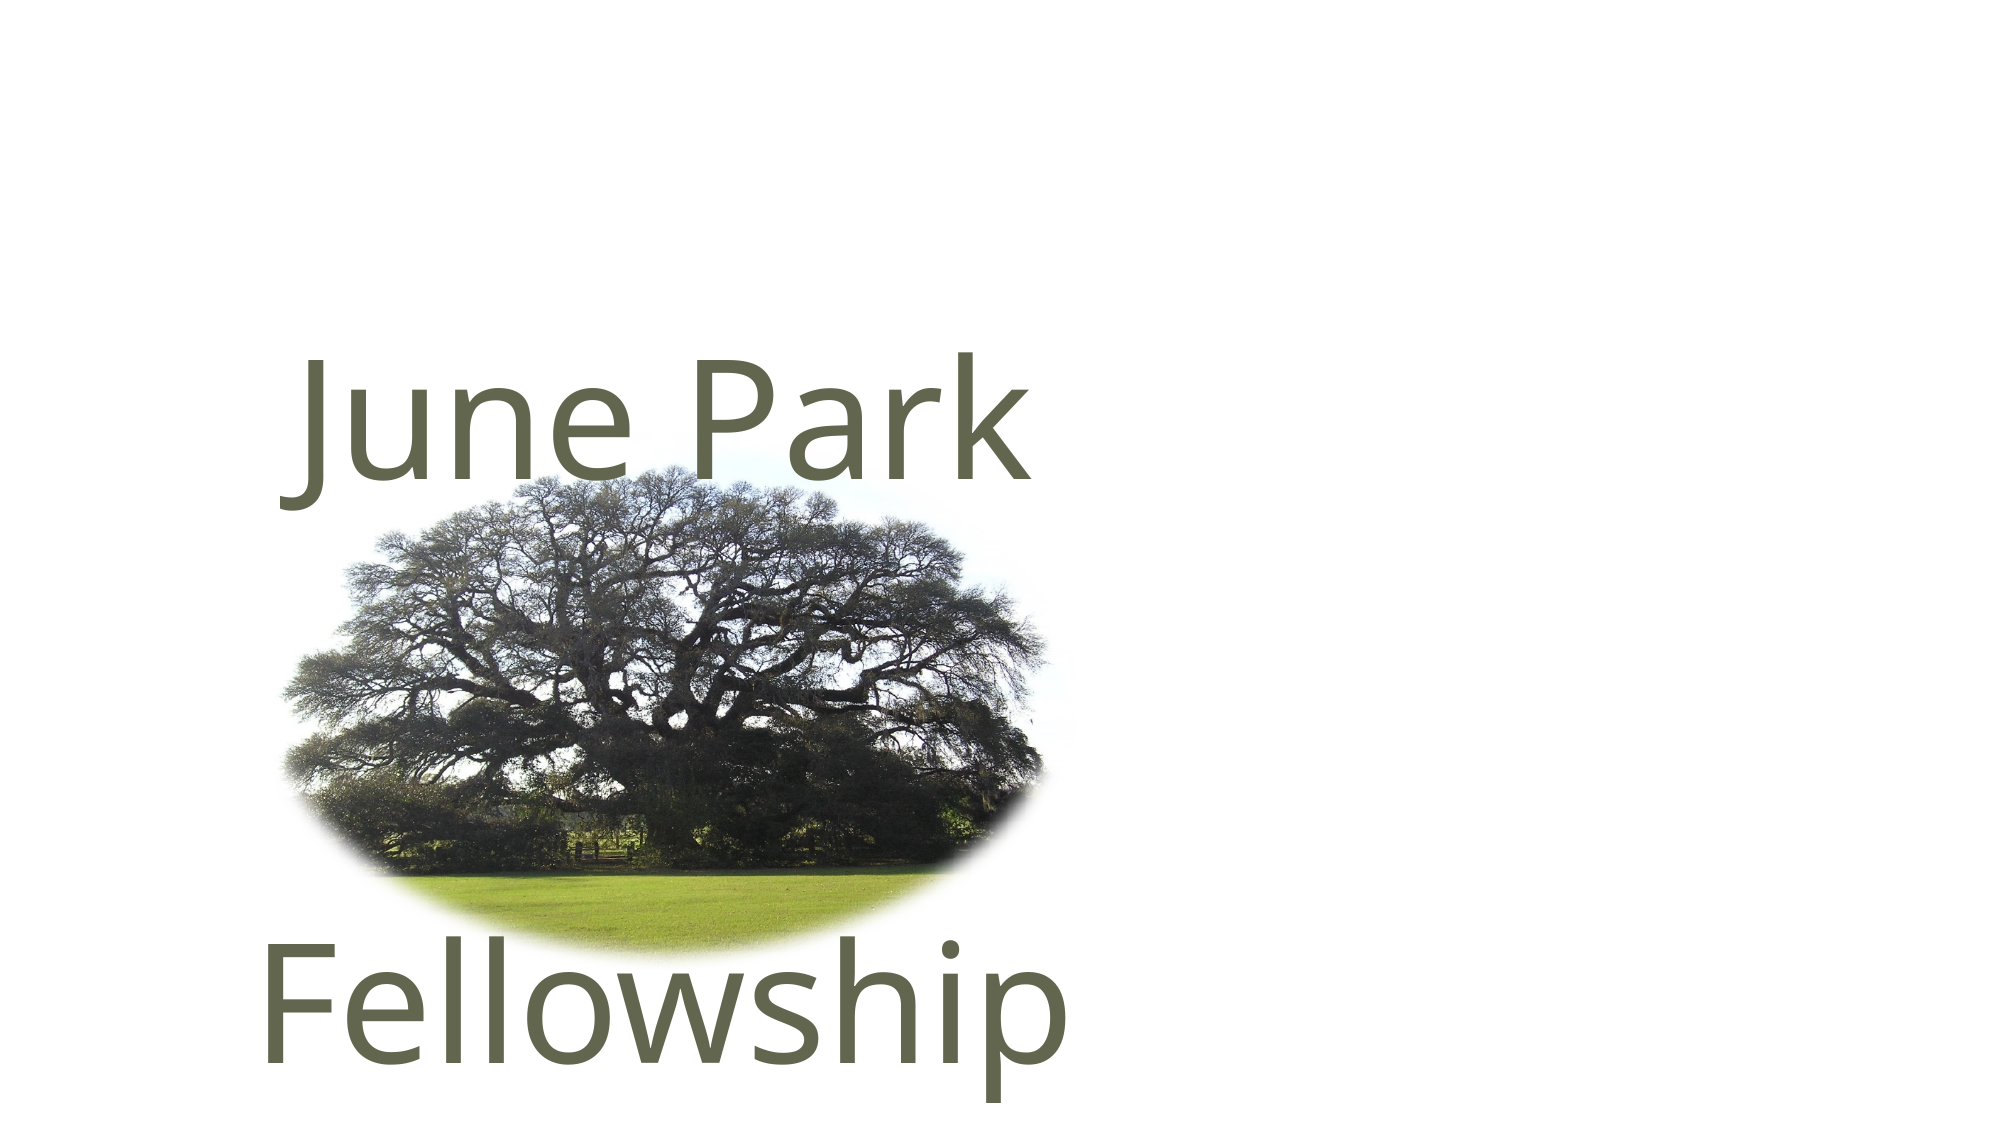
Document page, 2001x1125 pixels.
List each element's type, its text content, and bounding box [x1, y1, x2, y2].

text_box June Park [278, 305, 1049, 430]
text_box Fellowship [237, 889, 1090, 1105]
picture [248, 430, 1080, 970]
